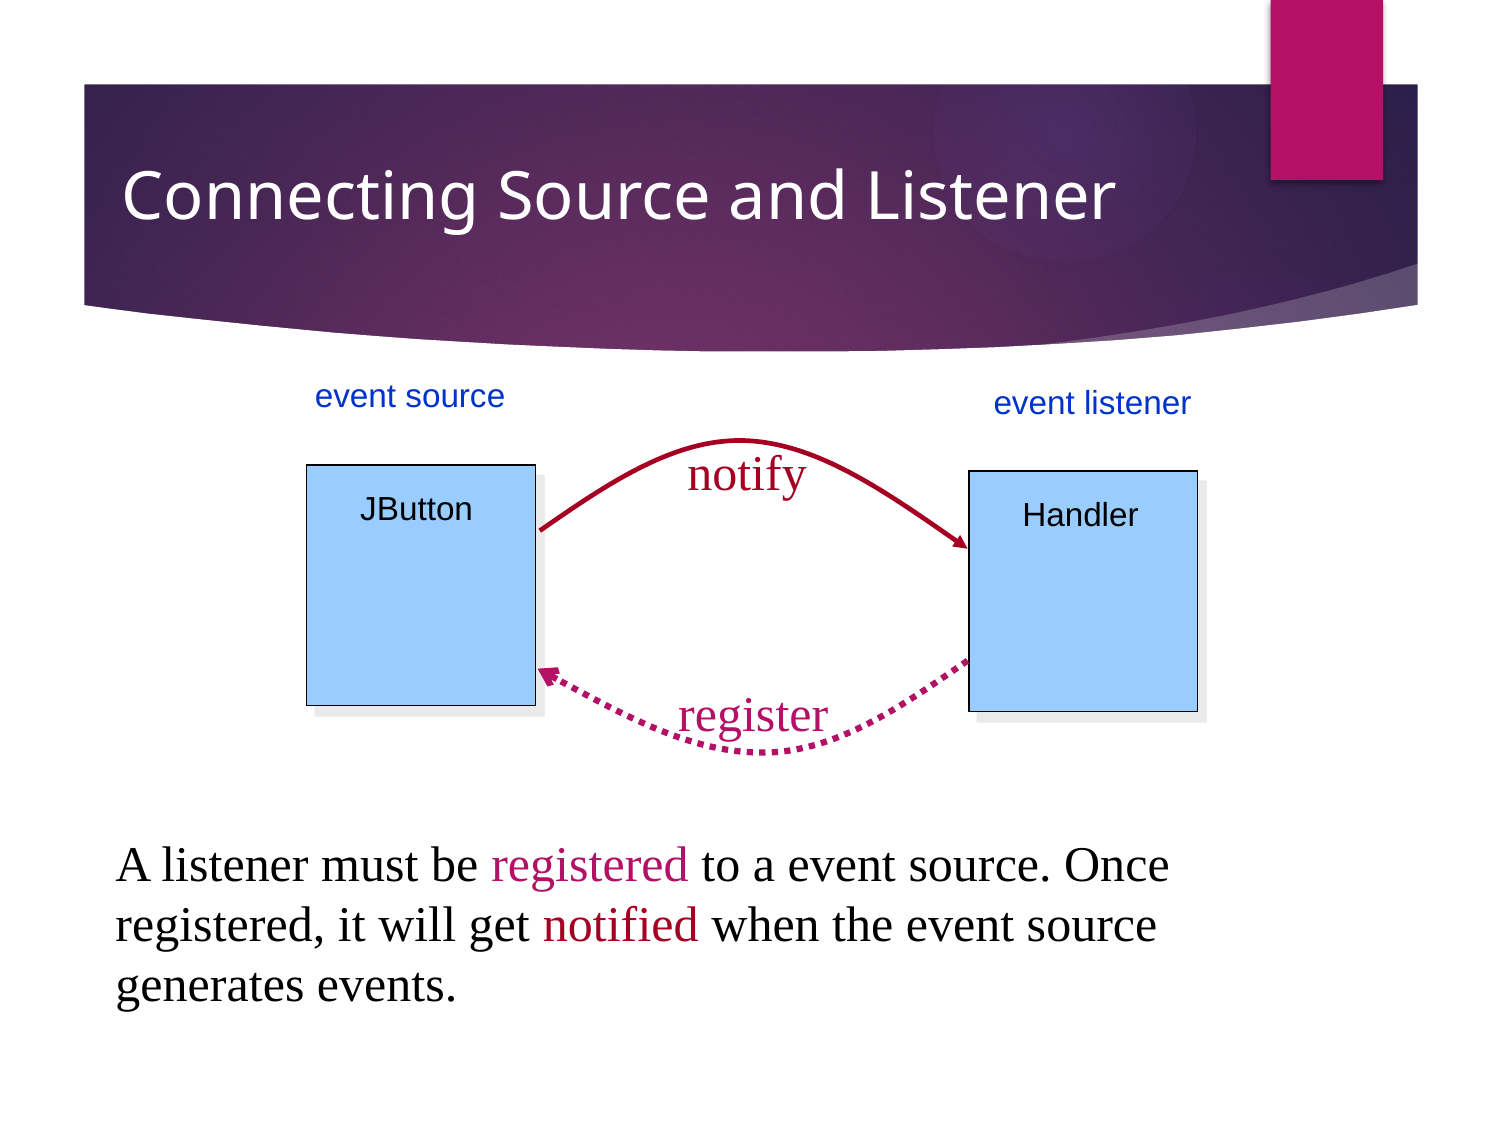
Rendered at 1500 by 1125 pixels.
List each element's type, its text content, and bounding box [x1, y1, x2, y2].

title Connecting Source and Listener [106, 130, 1320, 256]
text_box A listener must be registered to a event source. Once registered, it will get notified when the event source generates events. [100, 823, 1431, 1019]
text_box event source [299, 366, 564, 422]
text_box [960, 470, 1198, 712]
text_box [539, 432, 968, 549]
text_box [298, 464, 536, 706]
text_box event listener [978, 373, 1243, 429]
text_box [537, 660, 968, 755]
